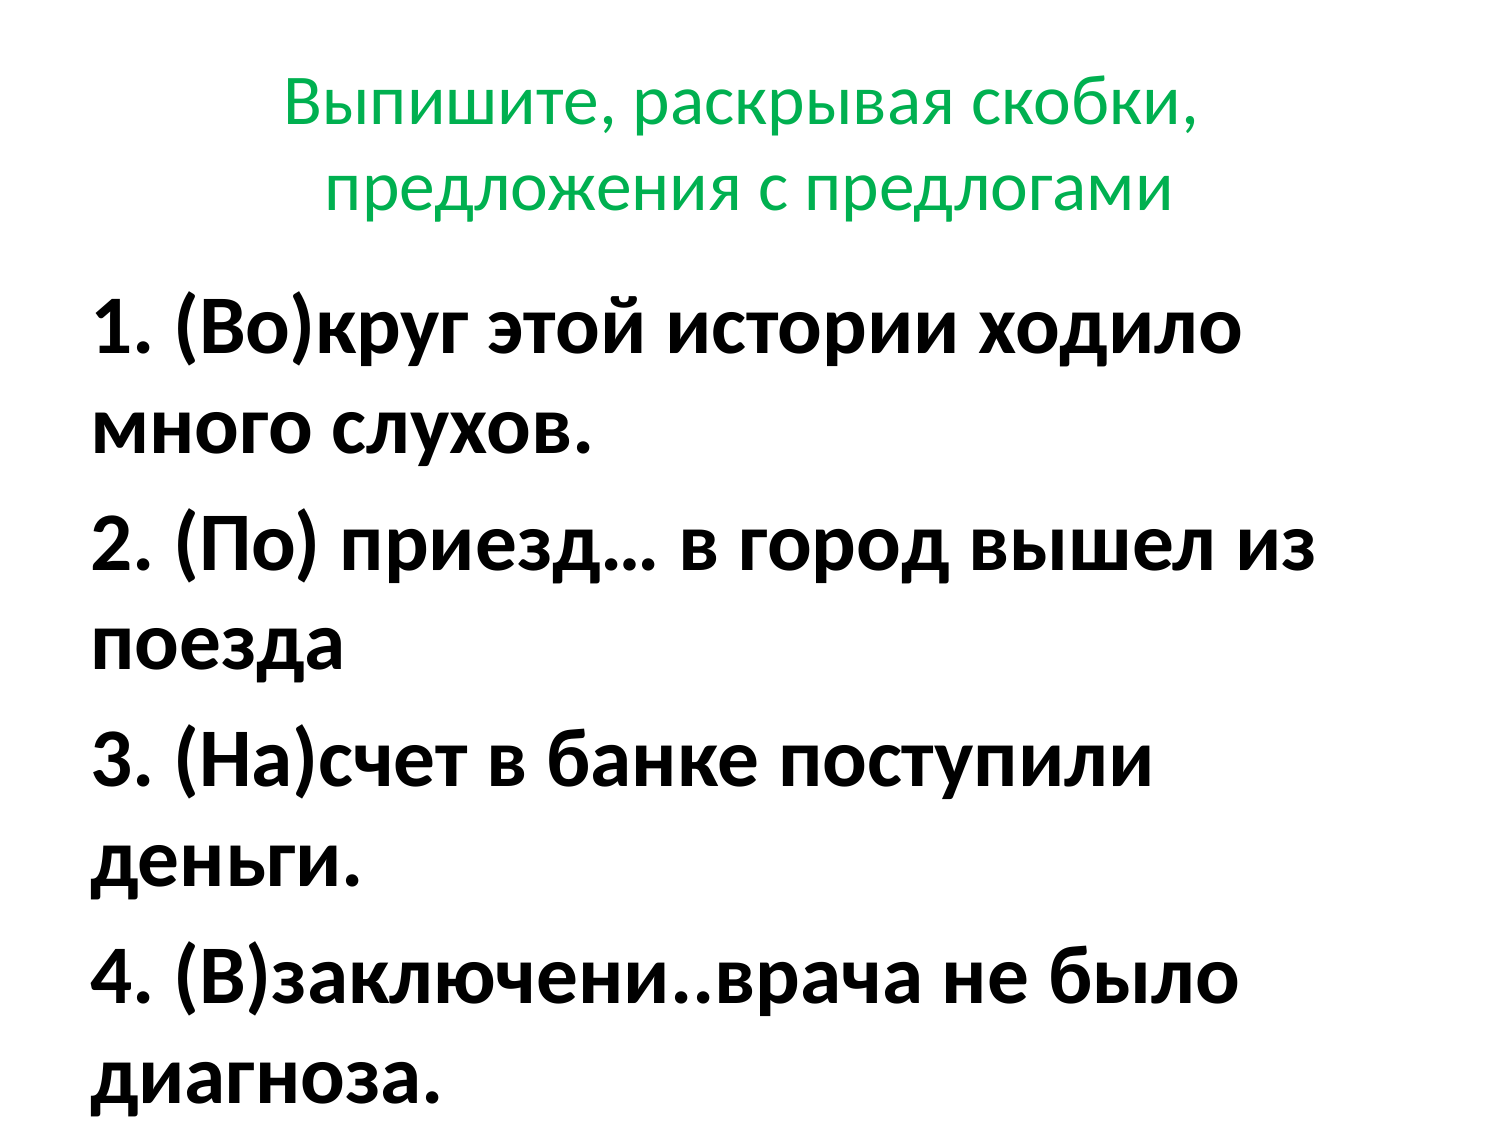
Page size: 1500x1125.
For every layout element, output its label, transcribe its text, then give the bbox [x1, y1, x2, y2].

list 1. (Во)круг этой истории ходило много слухов. 2. (По) приезд… в город вышел из поезда 3. (На)счет в банке поступили деньги. 4. (В)заключени..врача не было диагноза. [75, 262, 1425, 1005]
title Выпишите, раскрывая скобки, предложения с предлогами [75, 45, 1425, 233]
